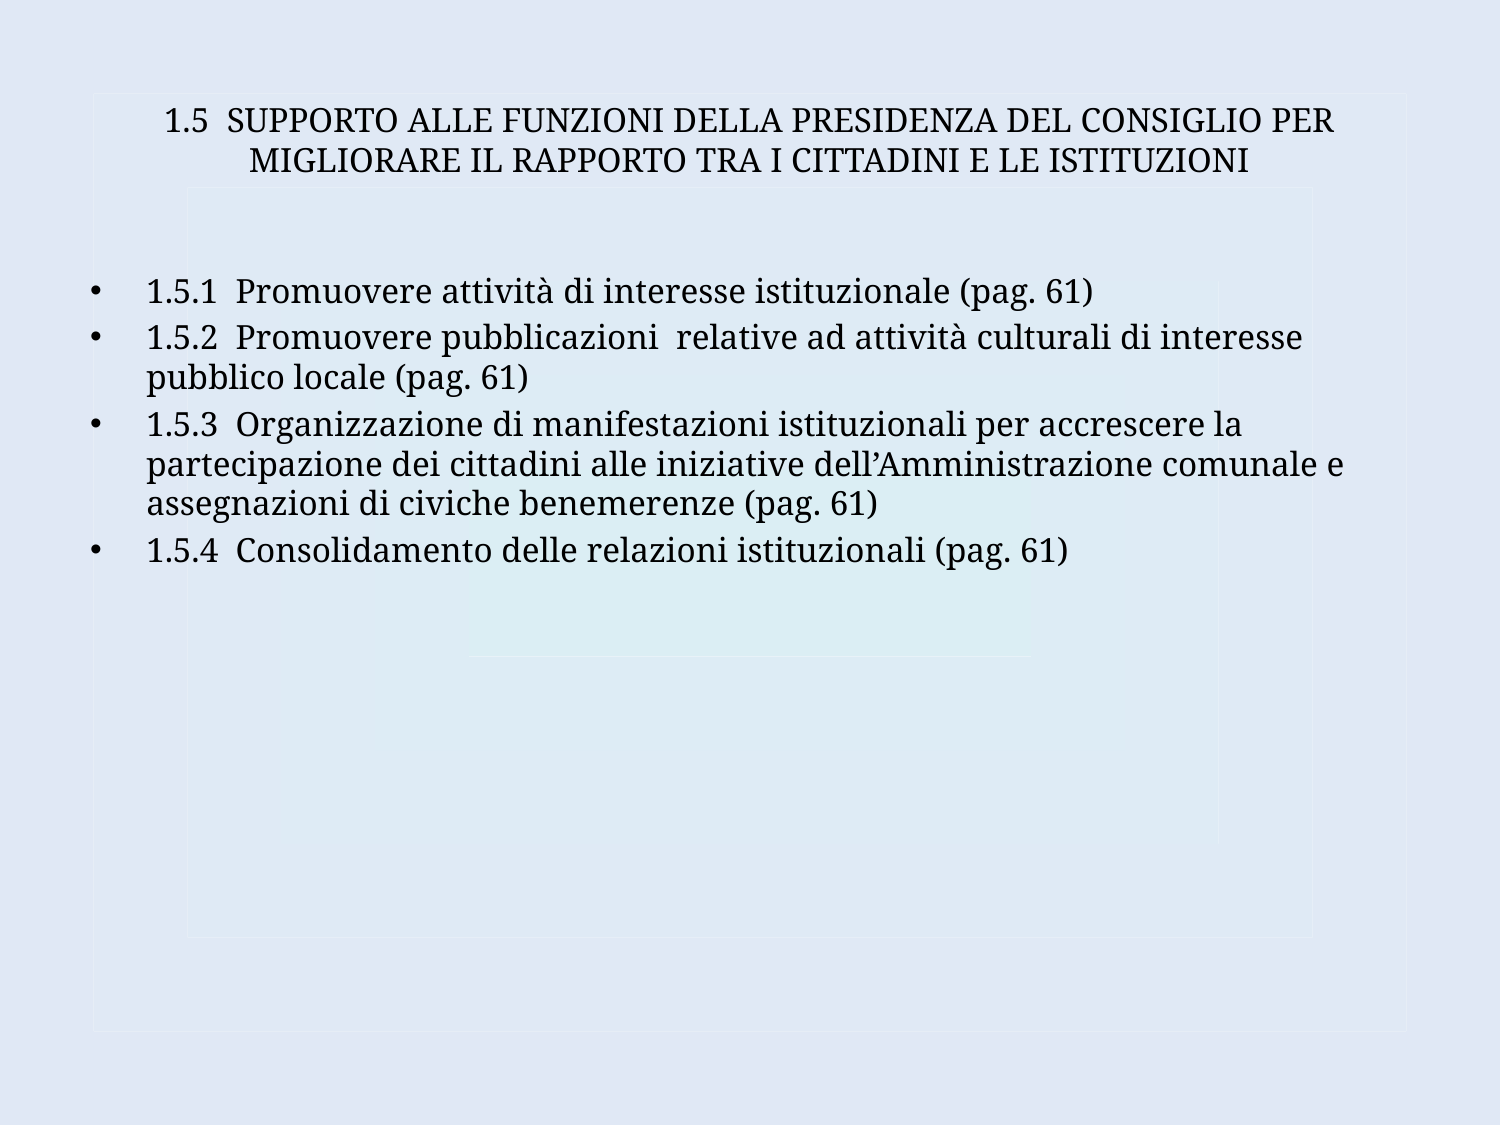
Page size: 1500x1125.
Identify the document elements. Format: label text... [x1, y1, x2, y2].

title 1.5 SUPPORTO ALLE FUNZIONI DELLA PRESIDENZA DEL CONSIGLIO PER MIGLIORARE IL RAPPORTO TRA I CITTADINI E LE ISTITUZIONI [75, 45, 1425, 233]
list 1.5.1 Promuovere attività di interesse istituzionale (pag. 61) 1.5.2 Promuovere pubblicazioni relative ad attività culturali di interesse pubblico locale (pag. 61) 1.5.3 Organizzazione di manifestazioni istituzionali per accrescere la partecipazione dei cittadini alle iniziative dell’Amministrazione comunale e assegnazioni di civiche benemerenze (pag. 61) 1.5.4 Consolidamento delle relazioni istituzionali (pag. 61) [75, 262, 1425, 1005]
